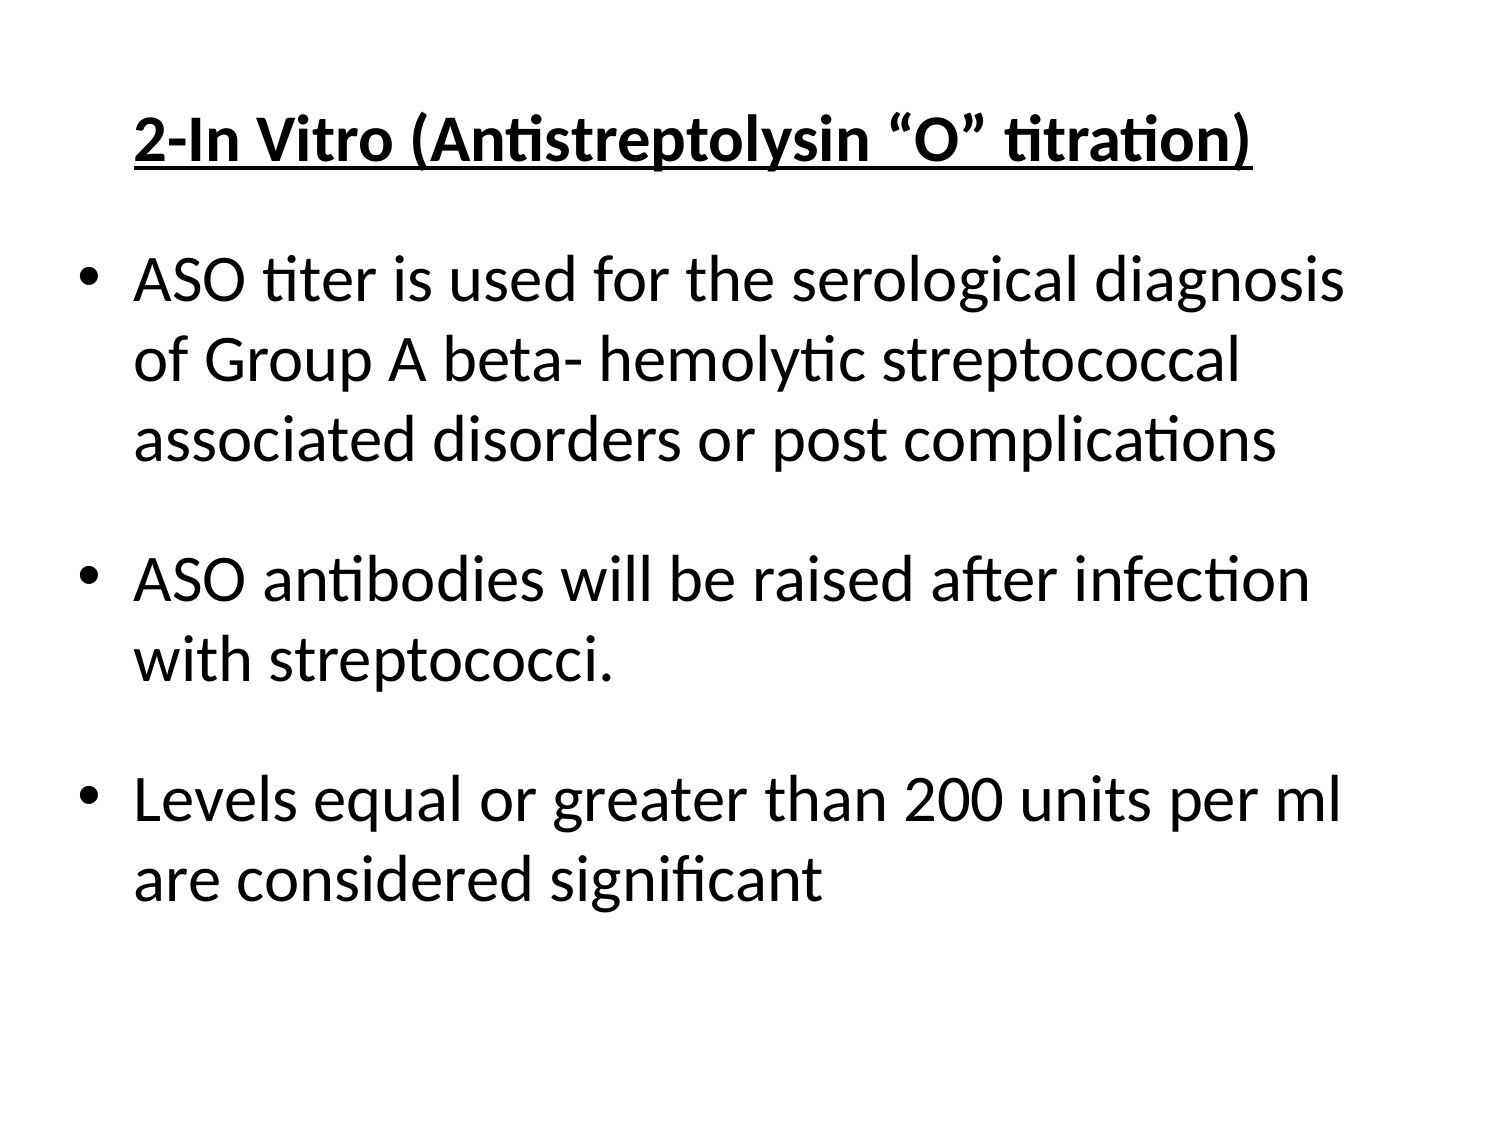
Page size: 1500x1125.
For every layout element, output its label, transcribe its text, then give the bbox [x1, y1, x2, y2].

list 2-In Vitro (Antistreptolysin “O” titration) ASO titer is used for the serological diagnosis of Group A beta- hemolytic streptococcal associated disorders or post complications ASO antibodies will be raised after infection with streptococci. Levels equal or greater than 200 units per ml are considered significant [62, 87, 1413, 1013]
